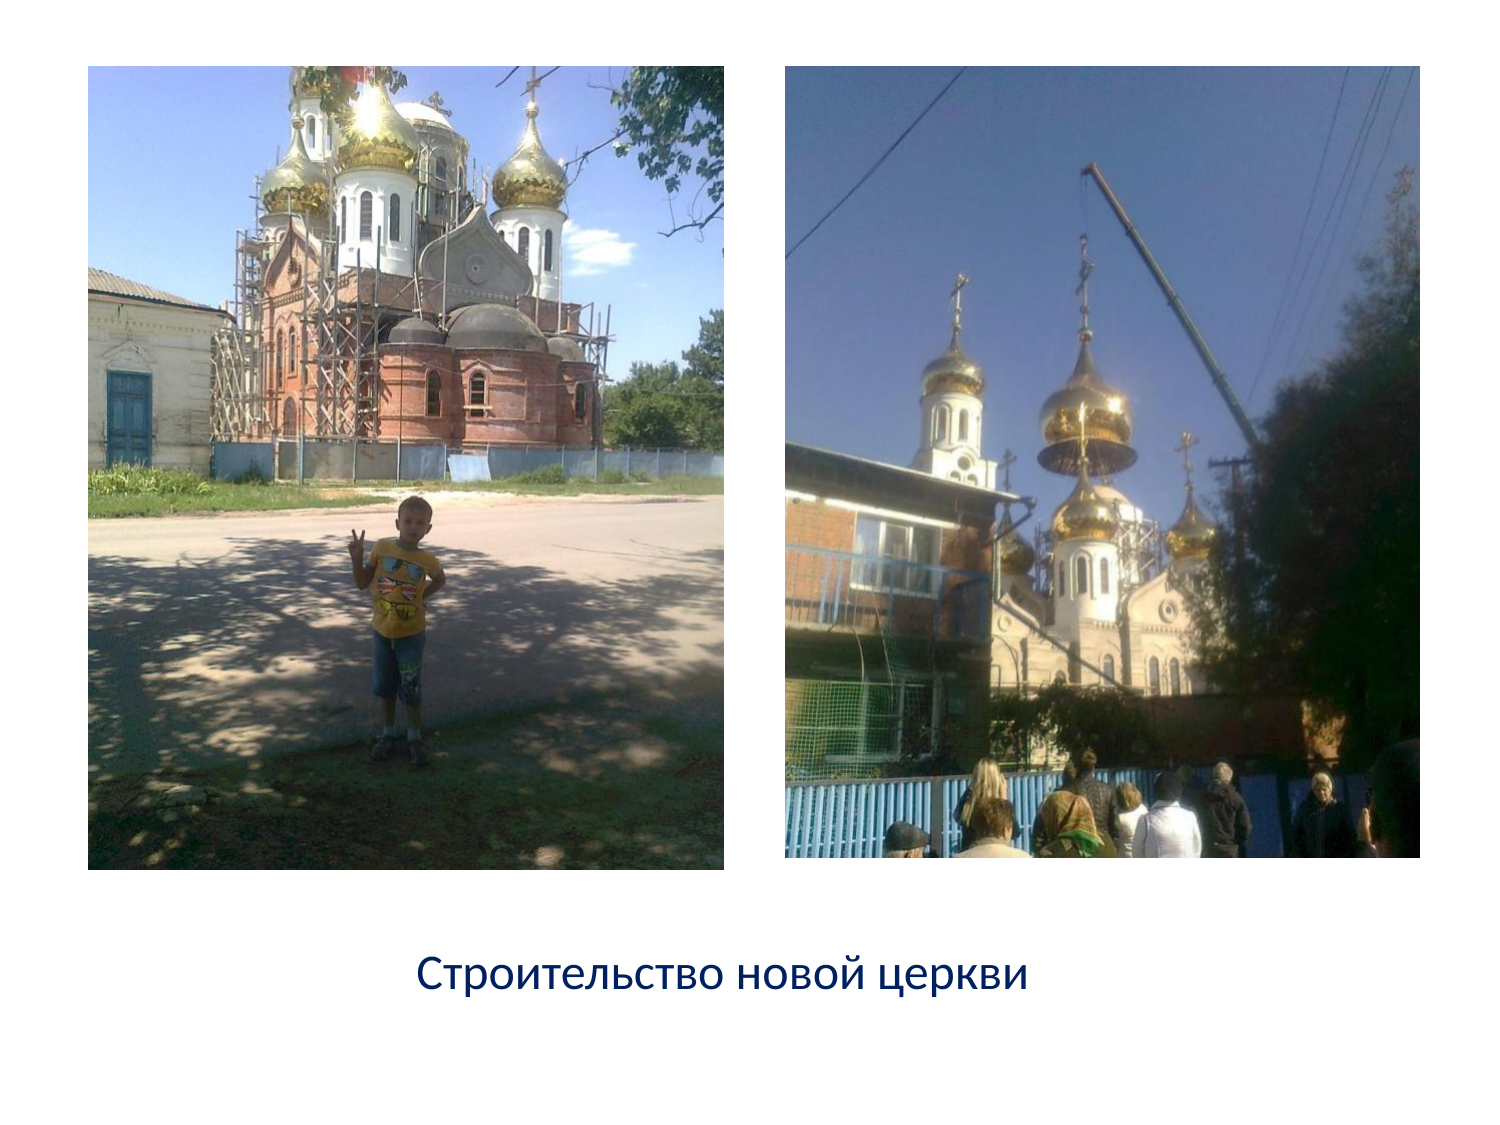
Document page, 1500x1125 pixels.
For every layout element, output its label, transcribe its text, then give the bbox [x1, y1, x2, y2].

title Строительство новой церкви [75, 928, 1372, 1071]
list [785, 66, 1420, 858]
picture [88, 66, 724, 870]
